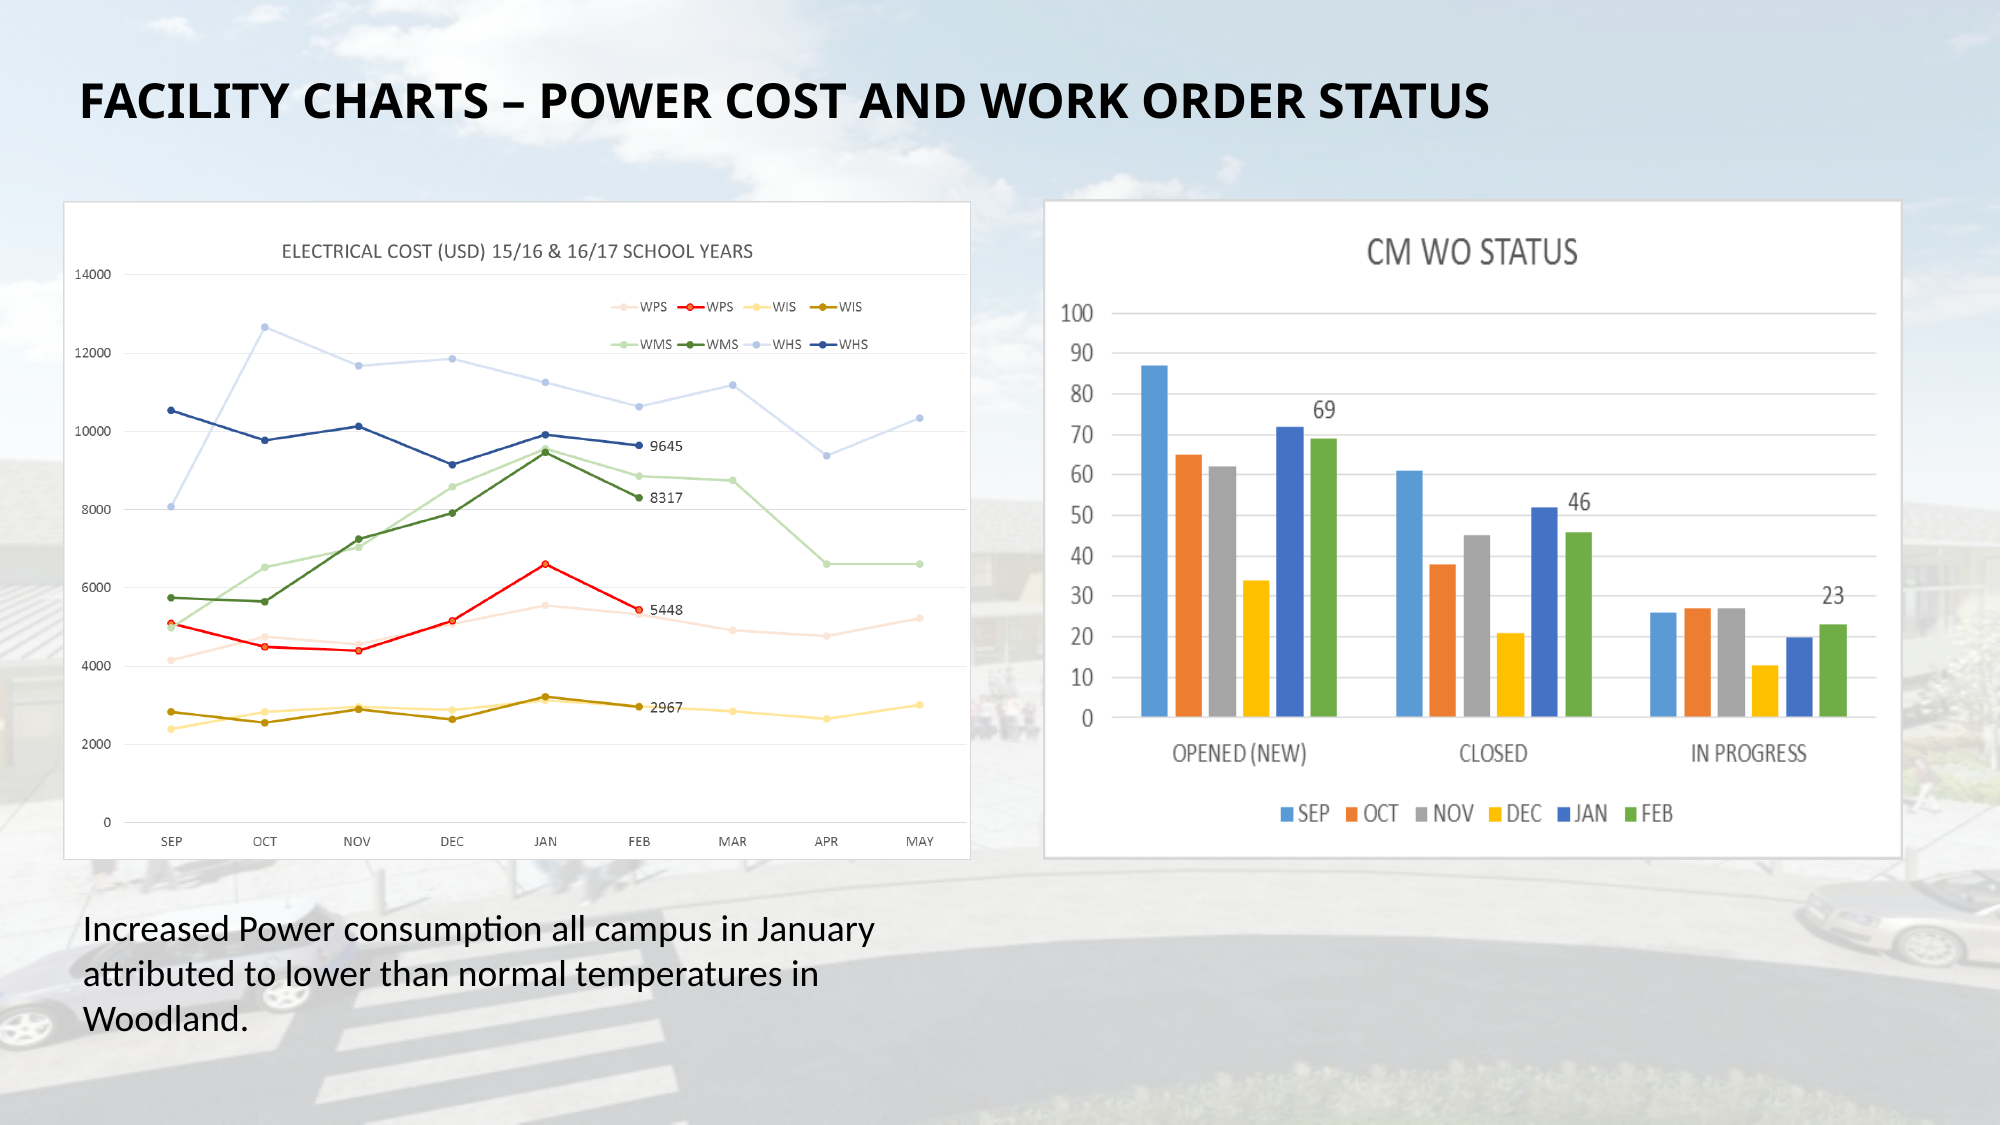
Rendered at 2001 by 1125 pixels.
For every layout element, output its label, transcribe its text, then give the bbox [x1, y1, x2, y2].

text_box Increased Power consumption all campus in January attributed to lower than normal temperatures in Woodland. [68, 896, 900, 1047]
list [63, 201, 971, 860]
picture [1043, 199, 1903, 860]
title FACILITY CHARTS – POWER COST AND WORK ORDER STATUS [63, 51, 1789, 155]
